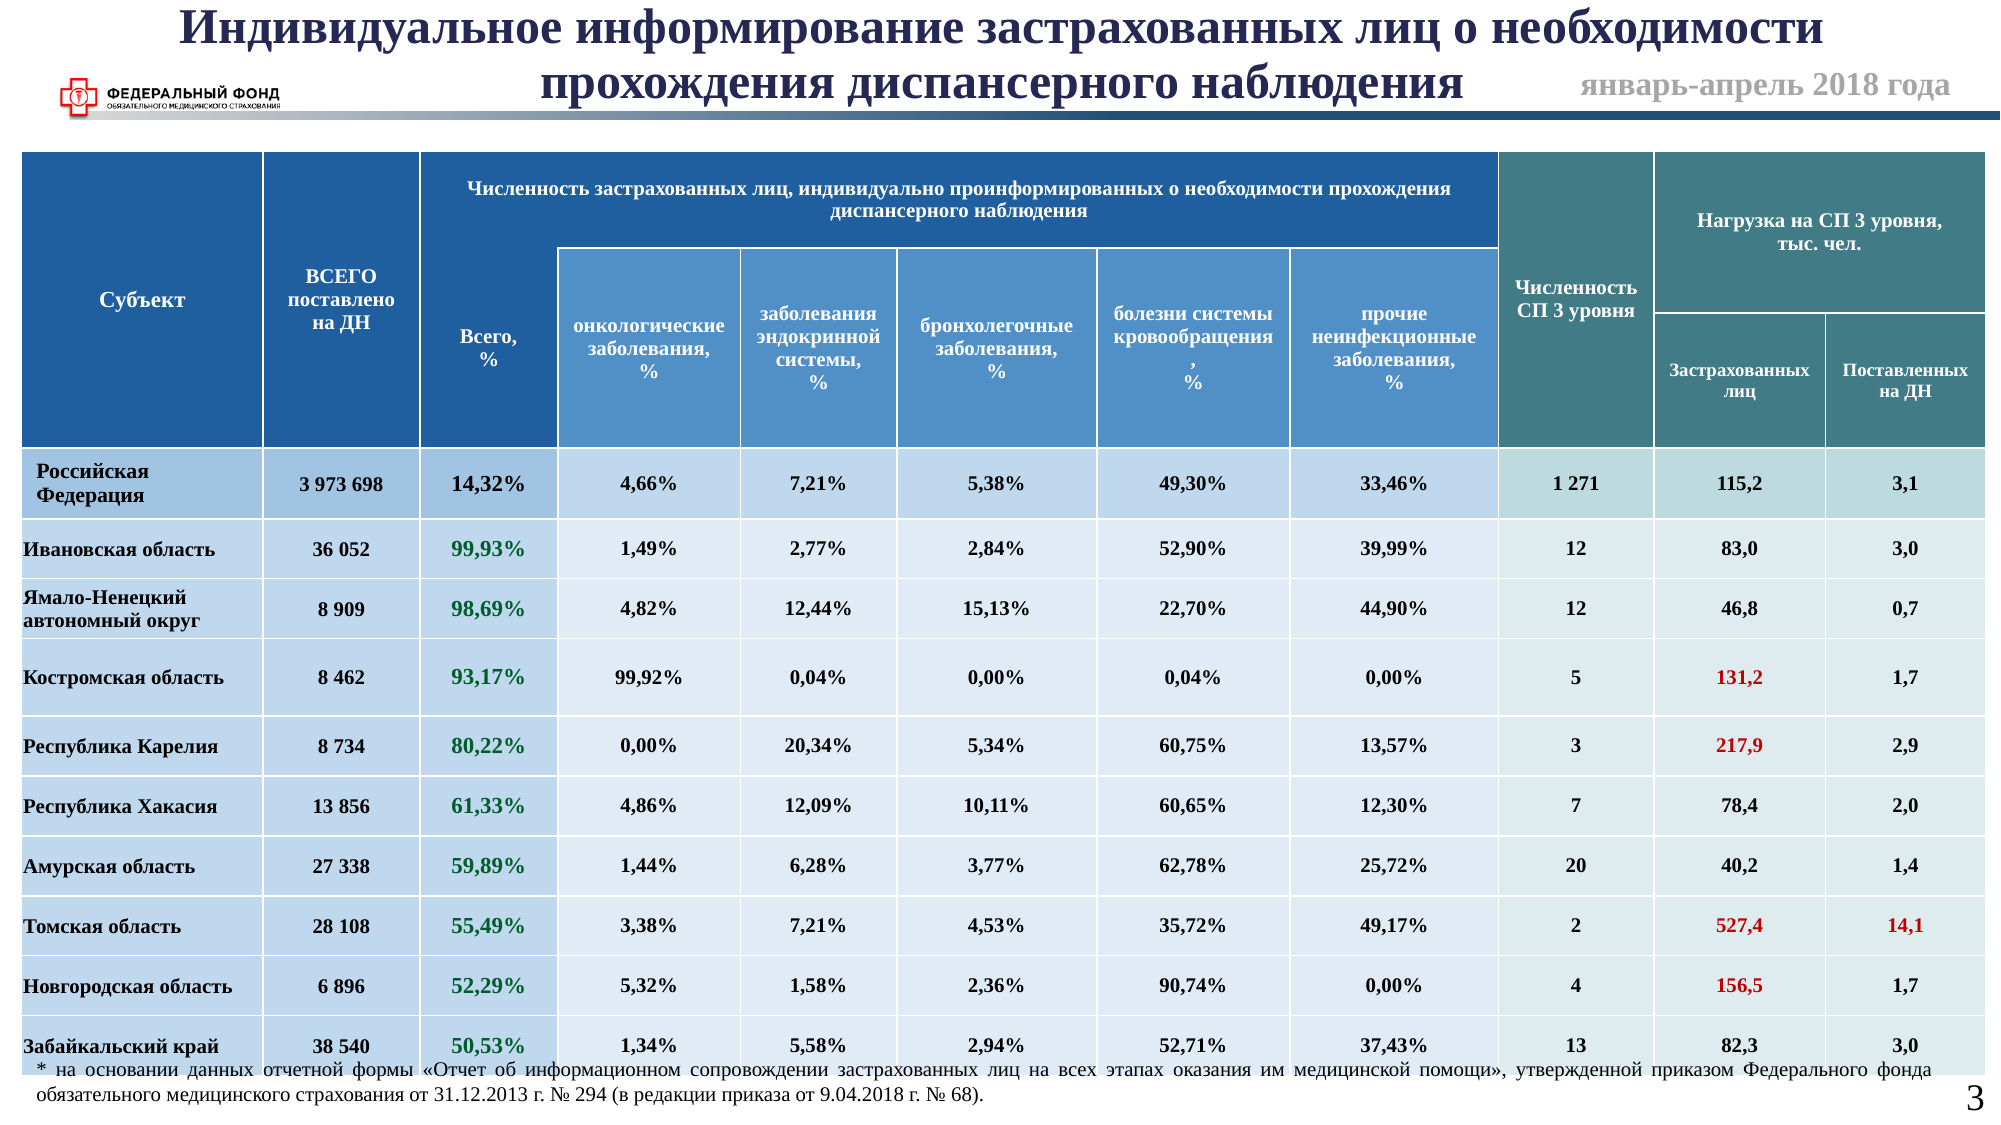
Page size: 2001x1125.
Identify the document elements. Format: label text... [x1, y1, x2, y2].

table_cell 8 909 [264, 579, 419, 638]
table_cell 80,22% [421, 717, 557, 775]
table_cell 10,11% [898, 777, 1096, 835]
table_cell 37,43% [1291, 1016, 1498, 1048]
table_header Численность СП 3 уровня [1499, 152, 1653, 447]
table_cell 527,4 [1655, 897, 1825, 955]
table_cell 8 462 [264, 639, 419, 715]
table_cell 99,93% [421, 520, 557, 578]
table_header Численность застрахованных лиц, индивидуально проинформированных о необходимости прохождения диспансерного наблюдения [421, 152, 1498, 248]
table_cell 0,00% [1291, 956, 1498, 1015]
table_cell 38 540 [264, 1016, 419, 1048]
picture [58, 103, 280, 120]
table_cell 1 271 [1499, 449, 1653, 518]
table_cell 20,34% [741, 717, 896, 775]
table_cell 35,72% [1098, 897, 1289, 955]
table_cell 40,2 [1655, 837, 1825, 895]
table_cell 4,82% [559, 579, 740, 638]
table_cell 1,58% [741, 956, 896, 1015]
table_cell 27 338 [264, 837, 419, 895]
table_cell Амурская область [22, 837, 262, 895]
table_cell прочие неинфекционные заболевания, % [1291, 249, 1498, 447]
table_cell 156,5 [1655, 956, 1825, 1015]
table_cell 12,44% [741, 579, 896, 638]
table_cell 15,13% [898, 579, 1096, 638]
table_cell 52,29% [421, 956, 557, 1015]
table_cell 4,86% [559, 777, 740, 835]
text_box Индивидуальное информирование застрахованных лиц о необходимости прохождения диспансерного наблюдения [57, 6, 1947, 103]
table_cell 5,38% [898, 449, 1096, 518]
table_cell 6 896 [264, 956, 419, 1015]
table_cell 12,09% [741, 777, 896, 835]
table_cell 20 [1499, 837, 1653, 895]
table_cell 8 734 [264, 717, 419, 775]
table_cell 2,36% [898, 956, 1096, 1015]
table_cell 78,4 [1655, 777, 1825, 835]
table_cell 3 [1499, 717, 1653, 775]
table_cell Застрахованных лиц [1655, 314, 1825, 447]
table_cell Республика Хакасия [22, 777, 262, 835]
text_box * на основании данных отчетной формы «Отчет об информационном сопровождении застрахованных лиц на всех этапах оказания им медицинской помощи», утвержденной приказом Федерального фонда обязательного медицинского страхования от 31.12.2013 г. № 294 (в редакции приказа от 9.04.2018 г. № 68). [21, 1048, 1947, 1114]
table_cell 2,94% [898, 1016, 1096, 1048]
table_cell 115,2 [1655, 449, 1825, 518]
table_header Нагрузка на СП 3 уровня, тыс. чел. [1655, 152, 1985, 312]
table_cell 3,1 [1826, 449, 1985, 518]
table_cell 5,32% [559, 956, 740, 1015]
table_cell 1,4 [1826, 837, 1985, 895]
table_cell 99,92% [559, 639, 740, 715]
table_cell онкологические заболевания, % [559, 249, 740, 447]
table_cell 13 856 [264, 777, 419, 835]
table_cell 14,32% [421, 449, 557, 518]
table_cell 60,65% [1098, 777, 1289, 835]
table_cell Томская область [22, 897, 262, 955]
table_cell 6,28% [741, 837, 896, 895]
table_cell 2,0 [1826, 777, 1985, 835]
table_cell 1,7 [1826, 956, 1985, 1015]
table_cell 1,7 [1826, 639, 1985, 715]
table_cell 62,78% [1098, 837, 1289, 895]
table_cell 0,00% [898, 639, 1096, 715]
table_cell 98,69% [421, 579, 557, 638]
table_cell бронхолегочные заболевания, % [898, 249, 1096, 447]
table_cell 3,0 [1826, 1016, 1985, 1065]
table_cell 44,90% [1291, 579, 1498, 638]
table_cell 0,00% [559, 717, 740, 775]
table_header ВСЕГО поставлено на ДН [264, 152, 419, 447]
table_cell 39,99% [1291, 520, 1498, 578]
table_cell Костромская область [22, 639, 262, 715]
table_cell 36 052 [264, 520, 419, 578]
table_cell 7 [1499, 777, 1653, 835]
table_cell 1,44% [559, 837, 740, 895]
table_cell Новгородская область [22, 956, 262, 1015]
table_cell 90,74% [1098, 956, 1289, 1015]
table_cell 0,04% [1098, 639, 1289, 715]
table_cell 0,00% [1291, 639, 1498, 715]
table_cell 13,57% [1291, 717, 1498, 775]
table_cell 2,9 [1826, 717, 1985, 775]
table_cell 52,90% [1098, 520, 1289, 578]
table_cell 82,3 [1655, 1016, 1825, 1048]
table_cell 4,66% [559, 449, 740, 518]
table_cell 93,17% [421, 639, 557, 715]
table_cell 46,8 [1655, 579, 1825, 638]
table_cell 50,53% [421, 1016, 557, 1048]
table_cell 49,30% [1098, 449, 1289, 518]
text_box январь-апрель 2018 года [1565, 54, 1967, 110]
table_cell 61,33% [421, 777, 557, 835]
table_cell 5 [1499, 639, 1653, 715]
table_cell 28 108 [264, 897, 419, 955]
table_cell 14,1 [1826, 897, 1985, 955]
table_cell 2 [1499, 897, 1653, 955]
table_cell 1,34% [559, 1016, 740, 1048]
table_cell болезни системы кровообращения, % [1098, 249, 1289, 447]
table_cell 2,77% [741, 520, 896, 578]
table_cell 7,21% [741, 449, 896, 518]
table_cell 3,77% [898, 837, 1096, 895]
table_cell 22,70% [1098, 579, 1289, 638]
table_cell 25,72% [1291, 837, 1498, 895]
table_cell 5,34% [898, 717, 1096, 775]
table_cell 2,84% [898, 520, 1096, 578]
table_cell Российская Федерация [22, 449, 262, 518]
table_header Субъект [22, 152, 262, 447]
table_cell 60,75% [1098, 717, 1289, 775]
slide_number 3 [1550, 1065, 2000, 1125]
table_cell Ямало-Ненецкий автономный округ [22, 579, 262, 638]
table_cell 3 973 698 [264, 449, 419, 518]
table_cell заболевания эндокринной системы, % [741, 249, 896, 447]
table_cell 4,53% [898, 897, 1096, 955]
table_cell 12 [1499, 520, 1653, 578]
table_cell Ивановская область [22, 520, 262, 578]
table_cell Забайкальский край [22, 1016, 262, 1048]
table_cell Республика Карелия [22, 717, 262, 775]
table_cell 13 [1499, 1016, 1653, 1048]
table_cell 59,89% [421, 837, 557, 895]
table_cell 12 [1499, 579, 1653, 638]
table_cell Поставленных на ДН [1826, 314, 1985, 447]
table_cell 3,0 [1826, 520, 1985, 578]
table_cell 131,2 [1655, 639, 1825, 715]
table_cell 1,49% [559, 520, 740, 578]
table_cell 52,71% [1098, 1016, 1289, 1048]
table_cell 55,49% [421, 897, 557, 955]
table_cell 0,7 [1826, 579, 1985, 638]
table_cell Всего, % [421, 248, 557, 447]
table_cell 4 [1499, 956, 1653, 1015]
table_cell 5,58% [741, 1016, 896, 1048]
table_cell 83,0 [1655, 520, 1825, 578]
table_cell 33,46% [1291, 449, 1498, 518]
table_cell 7,21% [741, 897, 896, 955]
table_cell 12,30% [1291, 777, 1498, 835]
table_cell 49,17% [1291, 897, 1498, 955]
table_cell 217,9 [1655, 717, 1825, 775]
table_cell 3,38% [559, 897, 740, 955]
table_cell 0,04% [741, 639, 896, 715]
